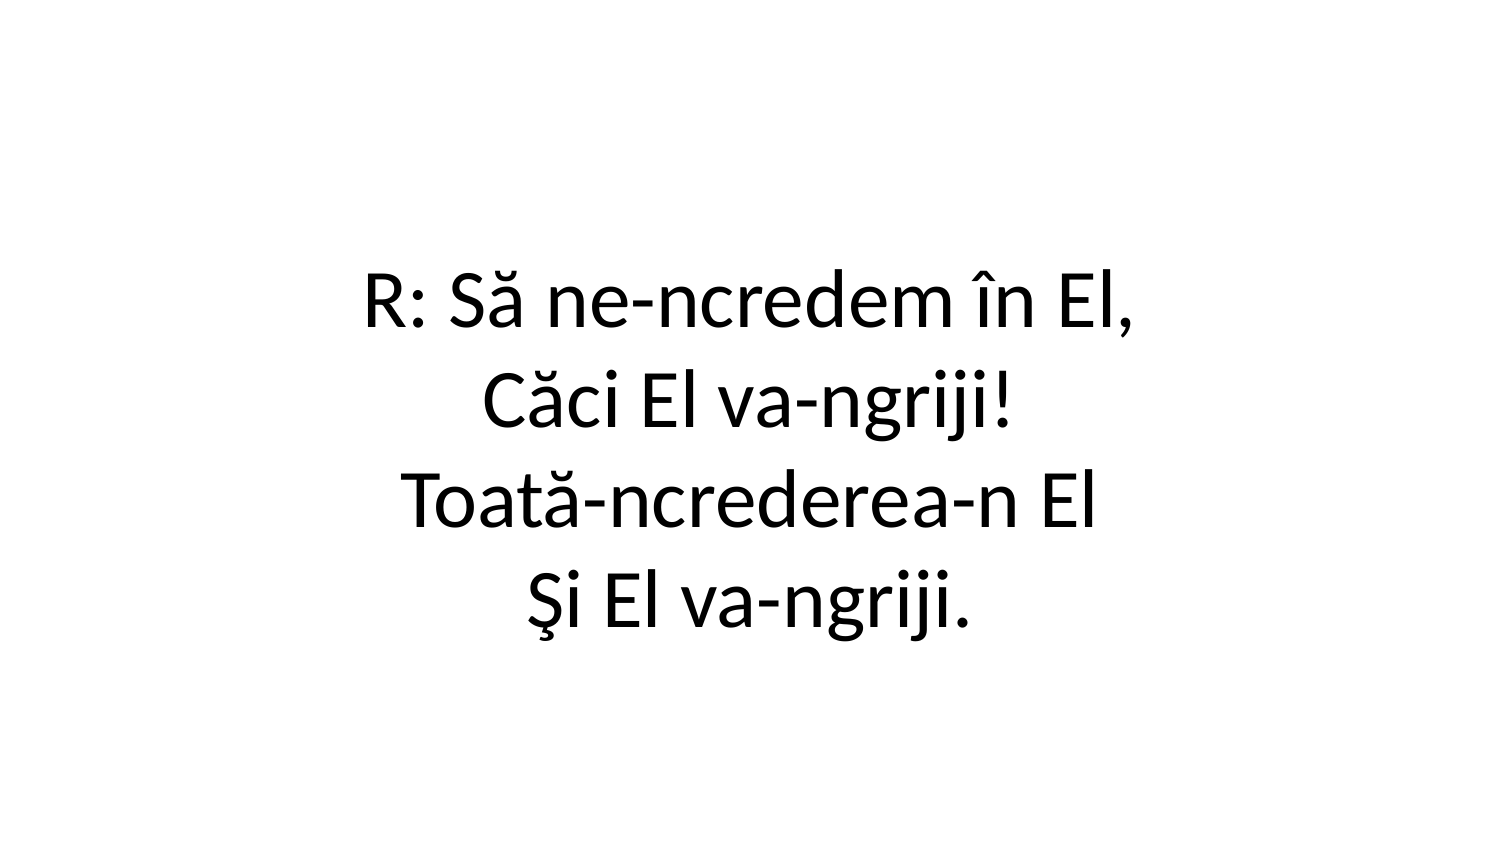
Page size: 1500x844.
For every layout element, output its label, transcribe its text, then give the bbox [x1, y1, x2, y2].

text_box R: Să ne-ncredem în El, Căci El va-ngriji! Toată-ncrederea-n El Şi El va-ngriji. [347, 192, 1153, 652]
